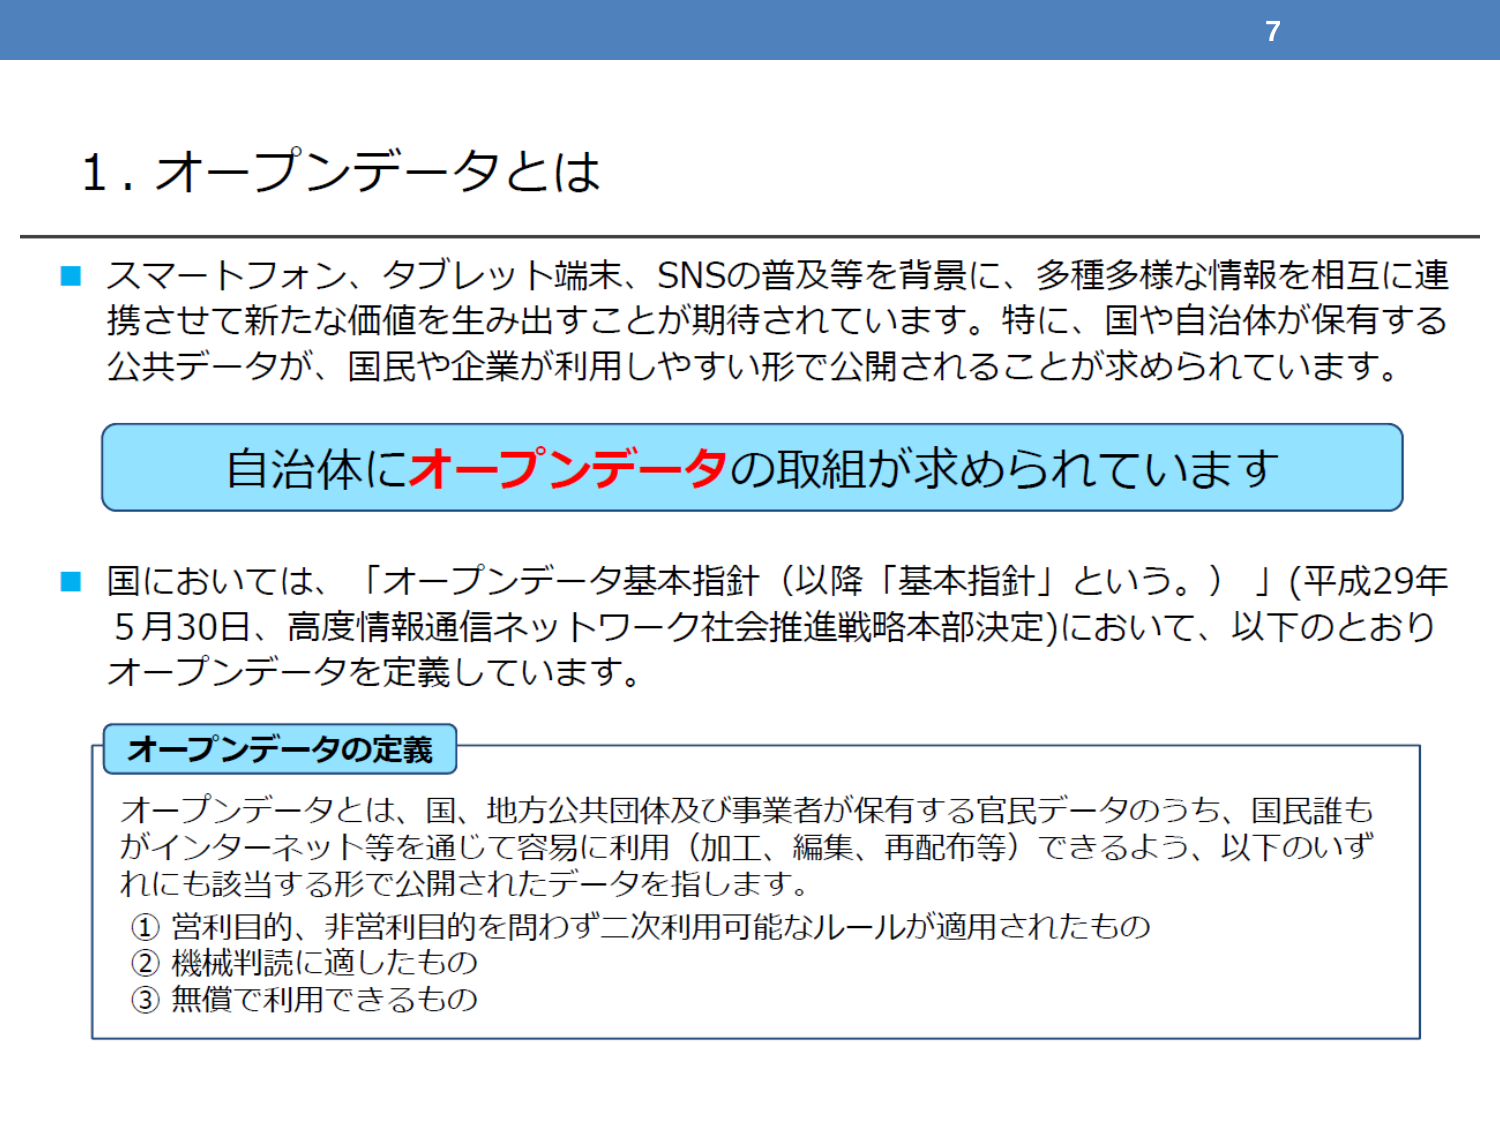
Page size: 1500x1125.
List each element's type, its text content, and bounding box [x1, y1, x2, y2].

picture [20, 136, 1480, 1070]
slide_number 7 [1250, 3, 1425, 57]
